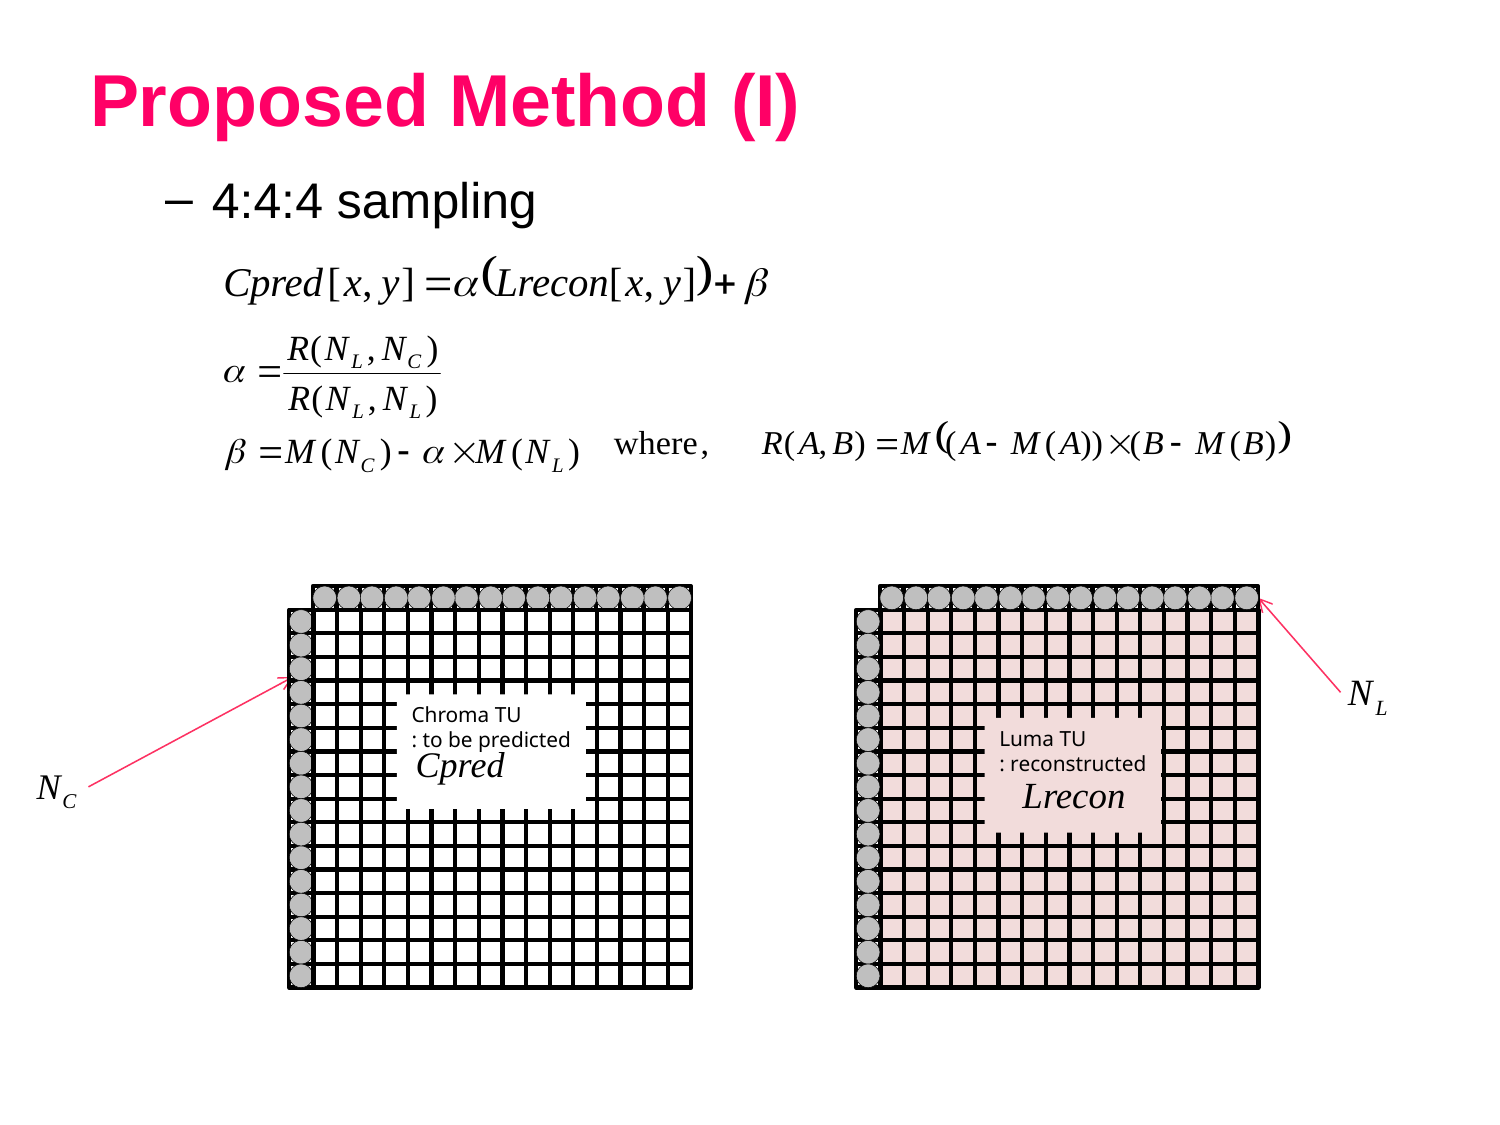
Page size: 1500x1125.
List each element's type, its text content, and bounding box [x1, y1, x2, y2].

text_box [1263, 597, 1341, 693]
list 4:4:4 sampling [75, 160, 1424, 1047]
title Proposed Method (I) [75, 45, 1425, 120]
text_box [1340, 668, 1397, 722]
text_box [218, 255, 780, 314]
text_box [410, 744, 517, 793]
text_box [218, 325, 587, 480]
title Proposed Method (I) [75, 121, 1425, 149]
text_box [856, 585, 1259, 988]
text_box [608, 420, 1293, 469]
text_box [288, 585, 692, 988]
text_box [88, 676, 283, 787]
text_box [1015, 774, 1134, 819]
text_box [29, 763, 84, 818]
